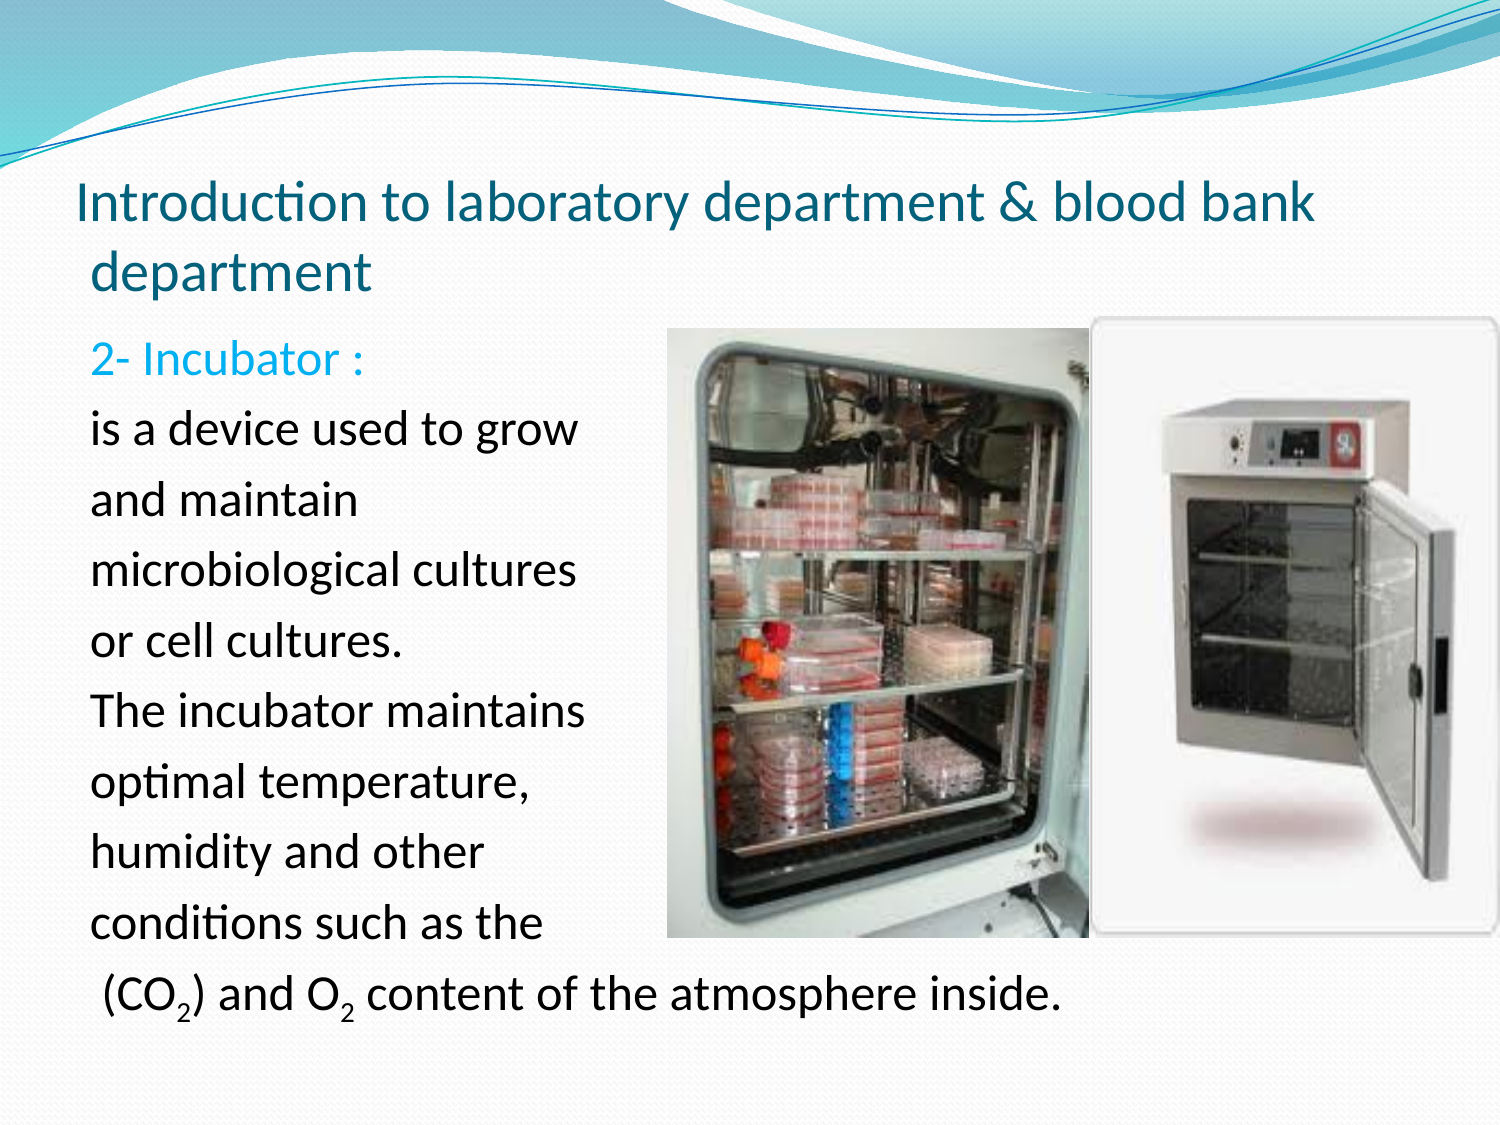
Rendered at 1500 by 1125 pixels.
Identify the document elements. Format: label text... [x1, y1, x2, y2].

list 2- Incubator : is a device used to grow and maintain microbiological cultures or cell cultures. The incubator maintains optimal temperature, humidity and other conditions such as the (CO2) and O2 content of the atmosphere inside. [75, 317, 1425, 1038]
title Introduction to laboratory department & blood bank department [75, 115, 1425, 303]
picture [667, 316, 1500, 938]
